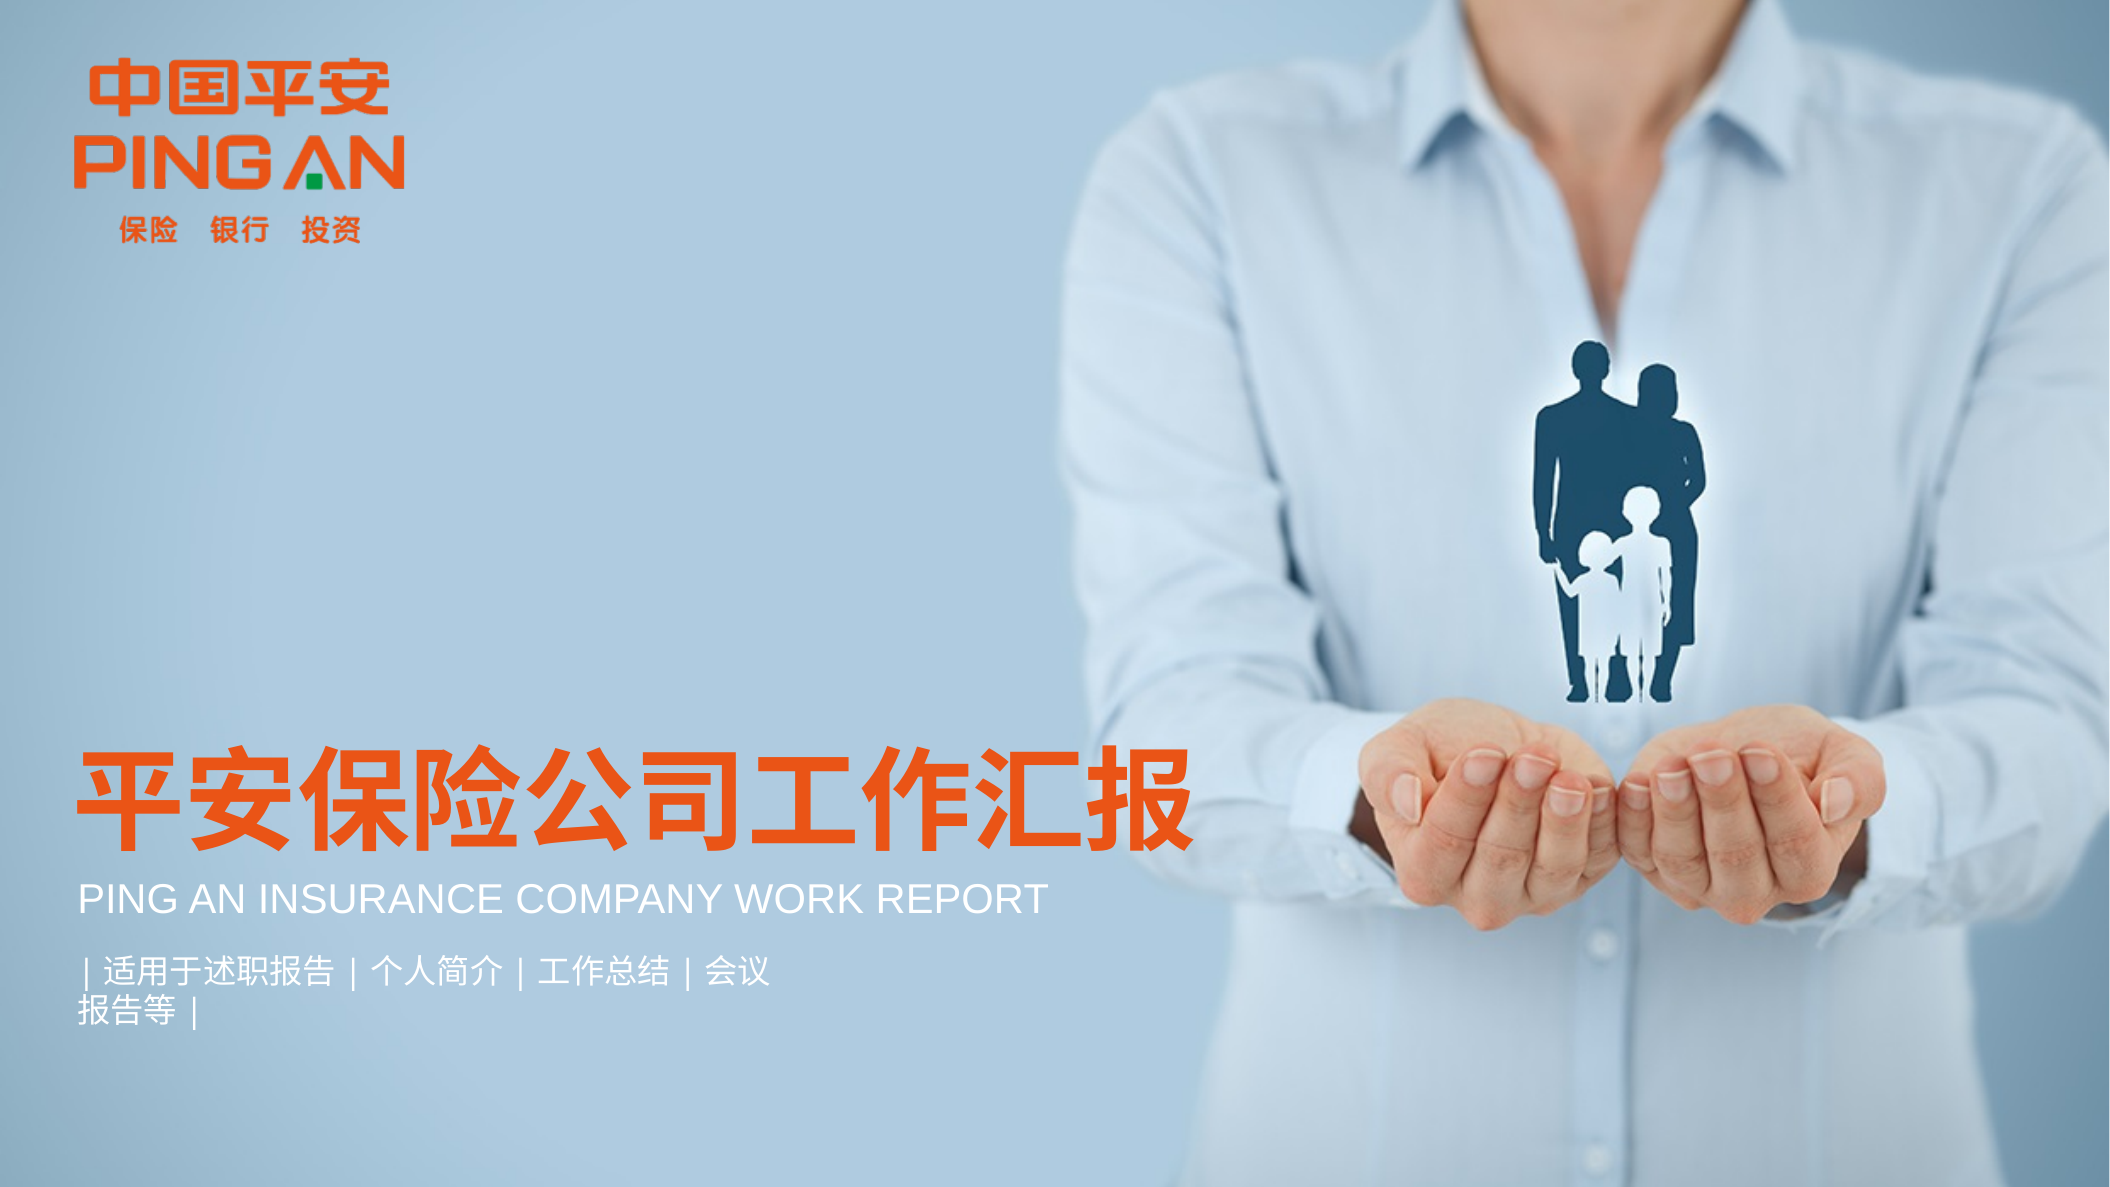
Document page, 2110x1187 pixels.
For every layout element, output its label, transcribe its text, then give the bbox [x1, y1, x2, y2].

text_box [0, 0, 2110, 1187]
text_box PING AN INSURANCE COMPANY WORK REPORT [62, 870, 1079, 930]
text_box 平安保险公司工作汇报 [61, 723, 1209, 870]
picture [38, 37, 441, 264]
text_box |适用于述职报告|个人简介|工作总结|会议报告等| [62, 942, 813, 1037]
